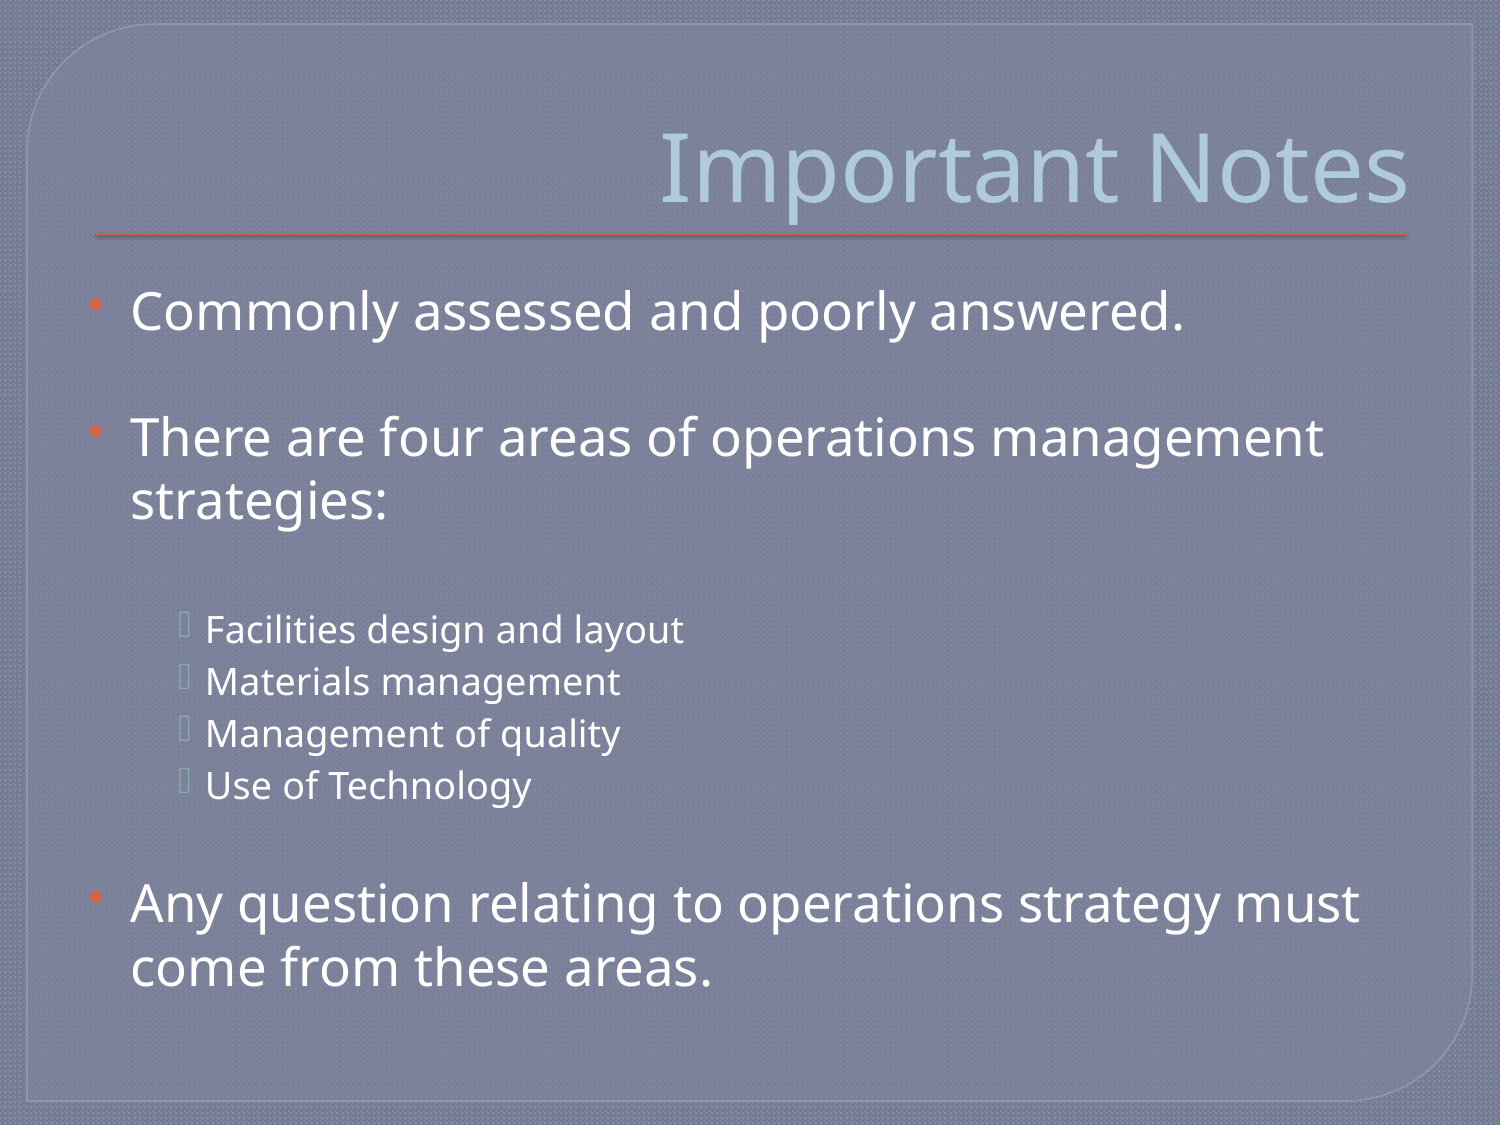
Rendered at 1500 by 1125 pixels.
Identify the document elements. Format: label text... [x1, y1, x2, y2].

list Commonly assessed and poorly answered. There are four areas of operations management strategies: Facilities design and layout Materials management Management of quality Use of Technology Any question relating to operations strategy must come from these areas. [75, 270, 1425, 1013]
title Important Notes [75, 41, 1425, 230]
